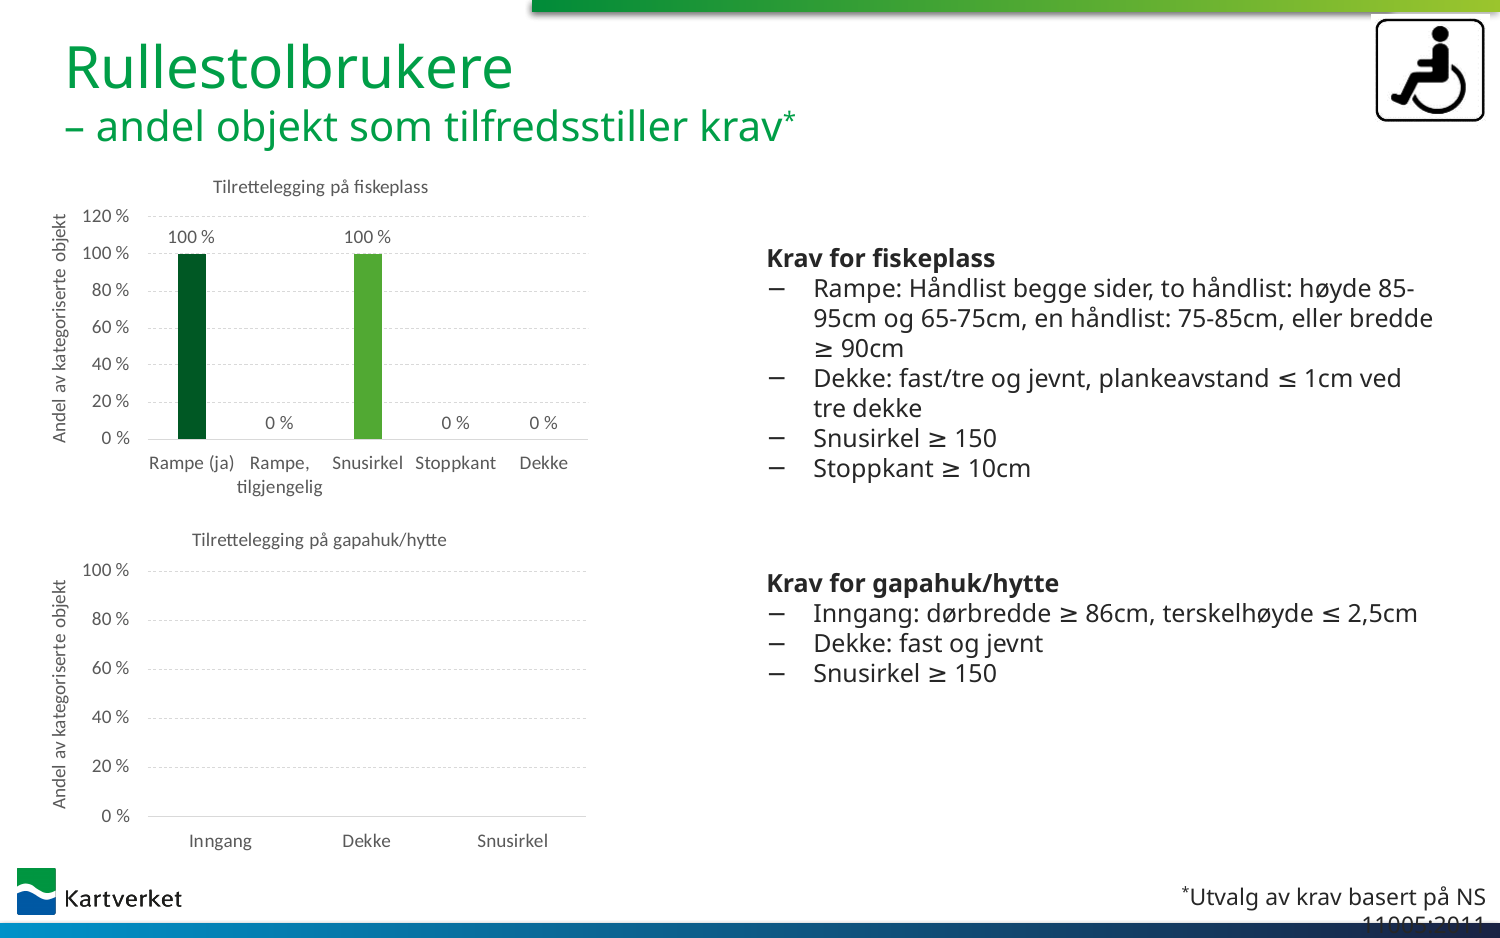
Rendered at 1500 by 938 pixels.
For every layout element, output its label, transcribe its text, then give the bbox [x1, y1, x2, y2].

picture [41, 520, 597, 859]
text_box Krav for gapahuk/hytte Inngang: dørbredde ≥ 86cm, terskelhøyde ≤ 2,5cm Dekke: fast og jevnt Snusirkel ≥ 150 [751, 560, 1452, 695]
text_box Krav for fiskeplass Rampe: Håndlist begge sider, to håndlist: høyde 85-95cm og 65-75cm, en håndlist: 75-85cm, eller bredde ≥ 90cm Dekke: fast/tre og jevnt, plankeavstand ≤ 1cm ved tre dekke Snusirkel ≥ 150 Stoppkant ≥ 10cm [751, 235, 1452, 490]
text_box *Utvalg av krav basert på NS 11005:2011 [1068, 873, 1500, 938]
text_box Rullestolbrukere – andel objekt som tilfredsstiller krav* [49, 29, 1431, 158]
picture [41, 166, 599, 505]
picture [1371, 13, 1491, 127]
